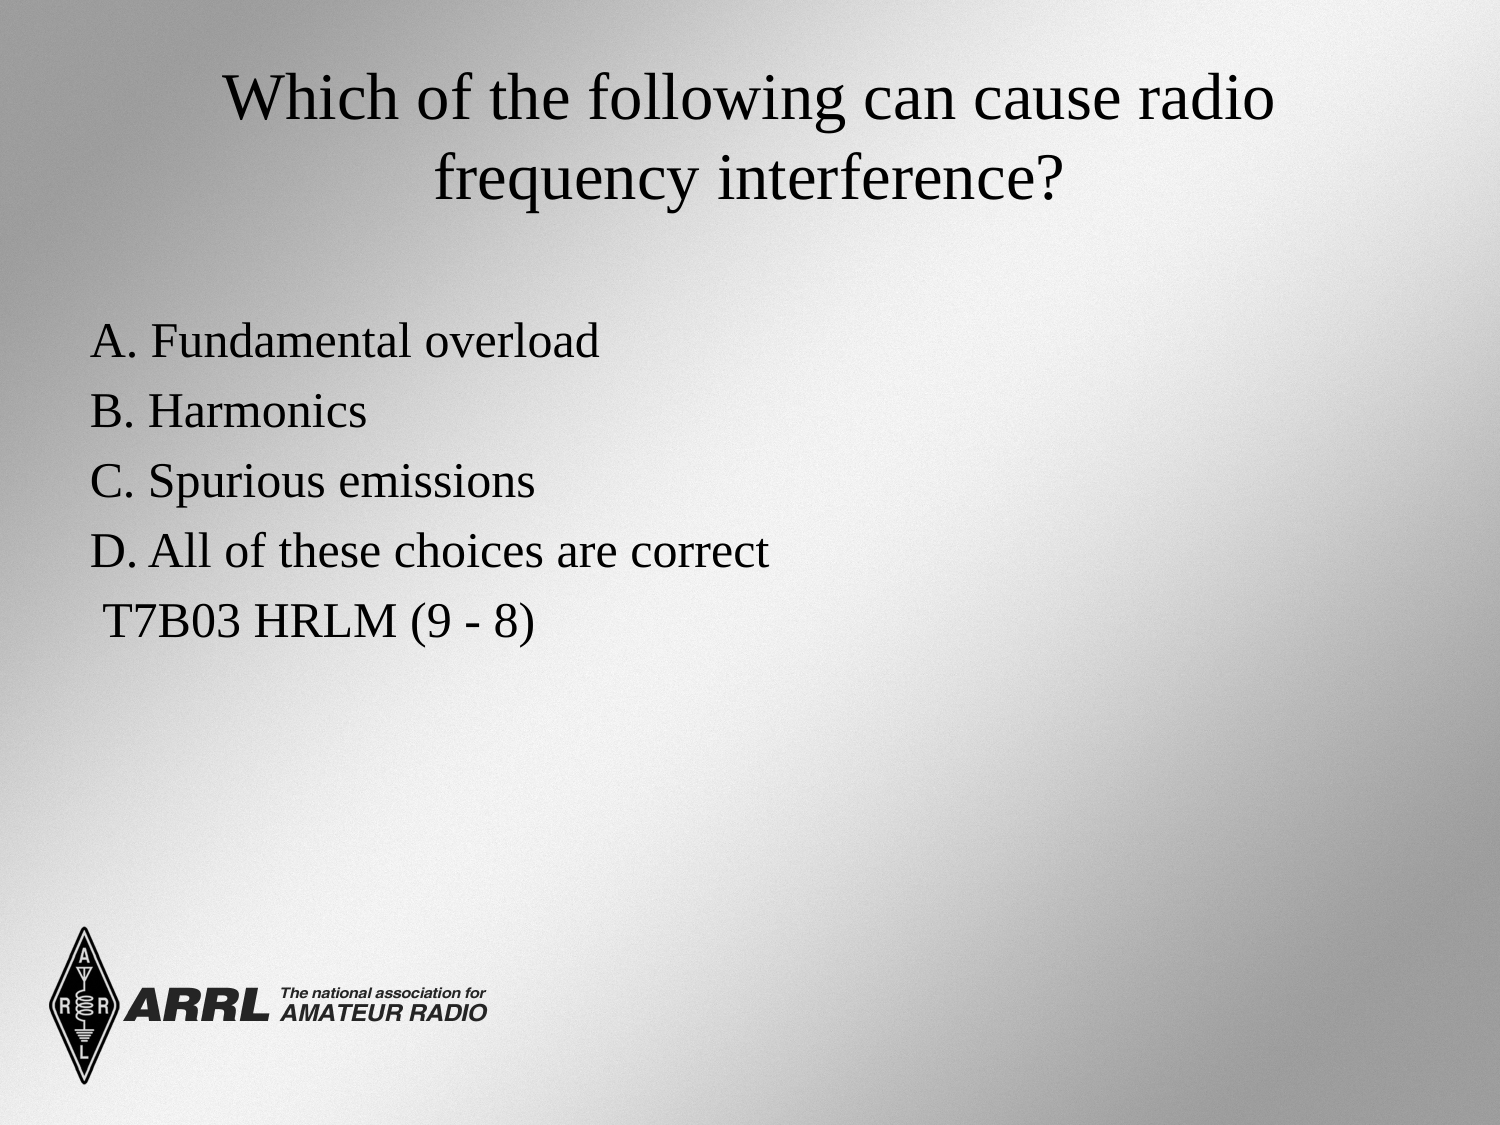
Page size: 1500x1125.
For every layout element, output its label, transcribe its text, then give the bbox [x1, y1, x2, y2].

list A. Fundamental overload B. Harmonics C. Spurious emissions D. All of these choices are correct T7B03 HRLM (9 - 8) [75, 299, 1425, 1005]
title Which of the following can cause radio frequency interference? [75, 45, 1425, 233]
picture [0, 0, 1500, 1125]
